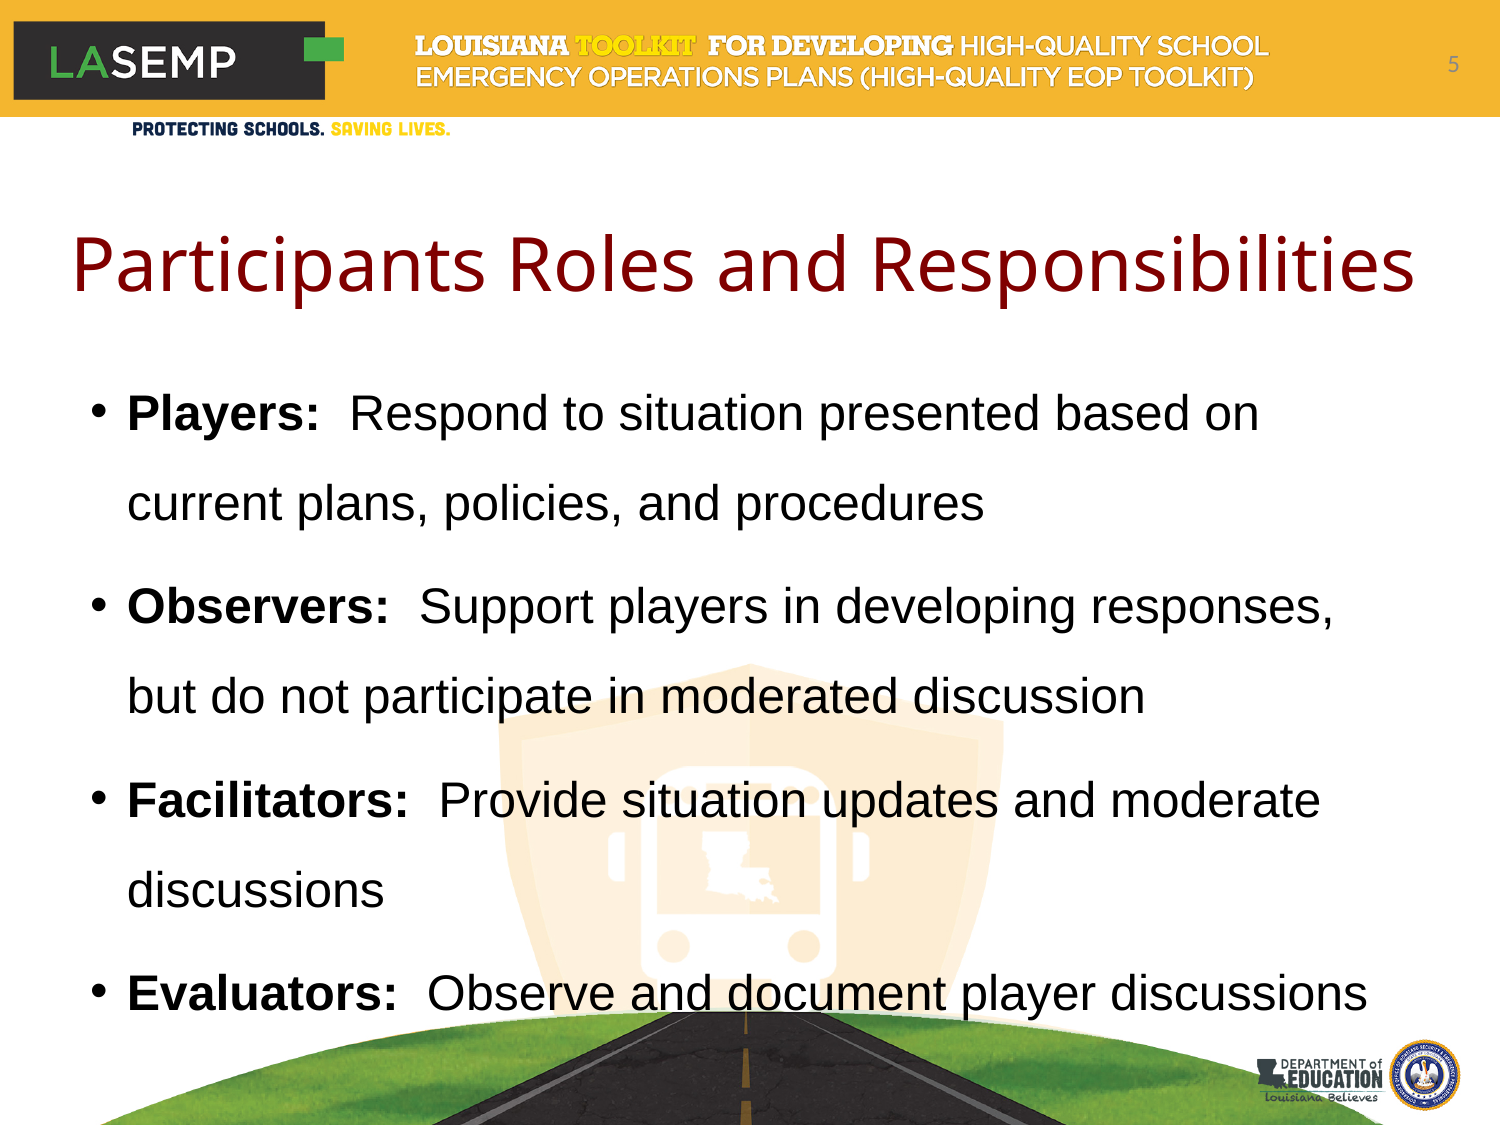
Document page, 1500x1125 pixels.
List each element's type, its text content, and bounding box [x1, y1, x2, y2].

picture [0, 0, 1500, 1125]
title Participants Roles and Responsibilities [12, 167, 1475, 355]
slide_number 5 [1125, 32, 1475, 93]
list Players: Respond to situation presented based on current plans, policies, and procedures Observers: Support players in developing responses, but do not participate in moderated discussion Facilitators: Provide situation updates and moderate discussions Evaluators: Observe and document player discussions [75, 343, 1425, 1027]
